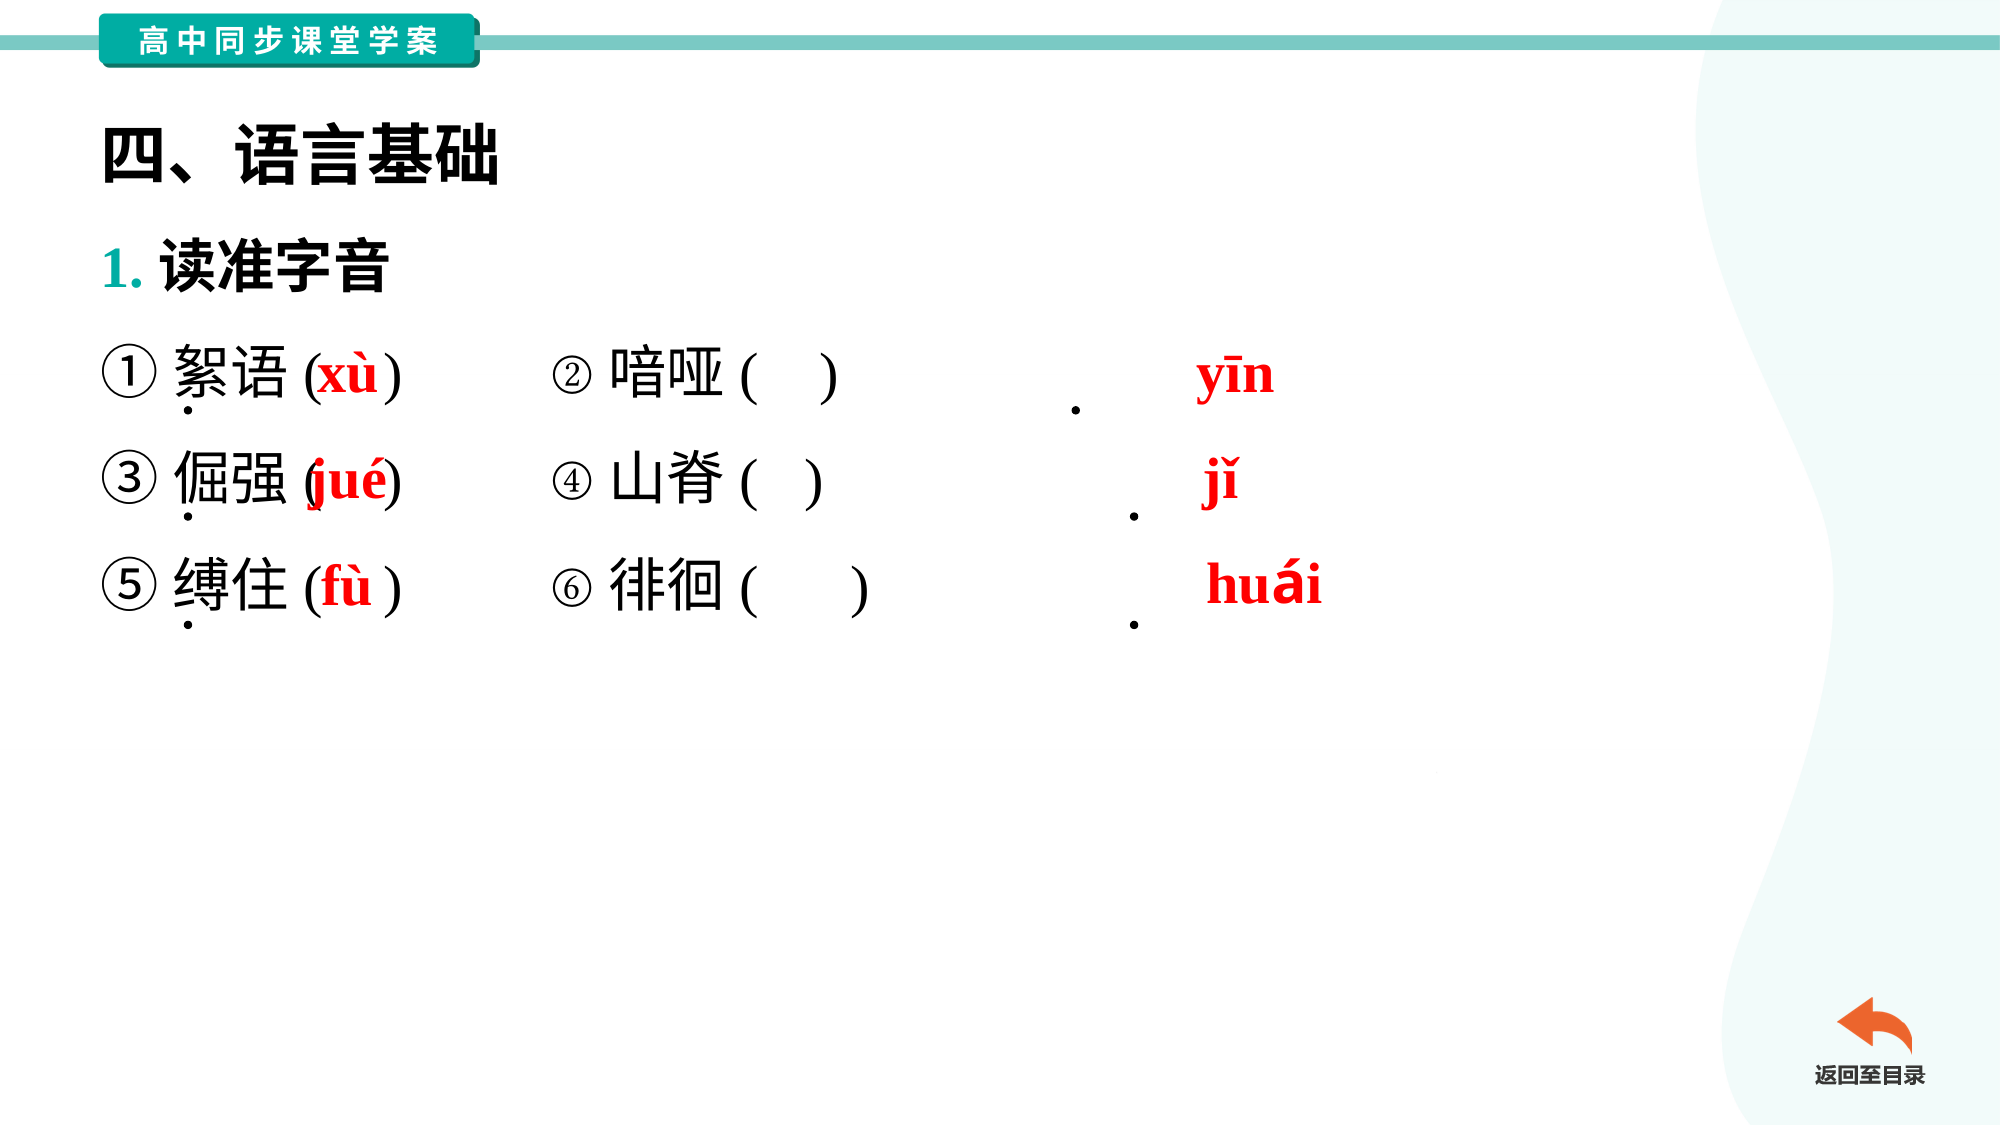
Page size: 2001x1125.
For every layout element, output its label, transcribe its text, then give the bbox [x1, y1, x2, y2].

text_box [1129, 620, 1139, 630]
text_box 四、语言基础 [100, 76, 1899, 192]
text_box jǐ [1181, 406, 1260, 511]
text_box fù [300, 512, 395, 617]
text_box [1129, 512, 1139, 521]
text_box jué [287, 406, 408, 511]
text_box [1071, 406, 1080, 415]
text_box 1.读准字音 ①絮语( ) ②喑哑( ) ③倔强( ) ④山脊( ) ⑤缚住( ) ⑥徘徊( ) [100, 192, 1899, 618]
picture [0, 0, 2000, 1125]
text_box huái [1187, 512, 1341, 615]
text_box xù [295, 300, 400, 405]
text_box [183, 620, 193, 630]
text_box [183, 512, 193, 521]
text_box [183, 406, 193, 415]
text_box yīn [1175, 300, 1296, 405]
